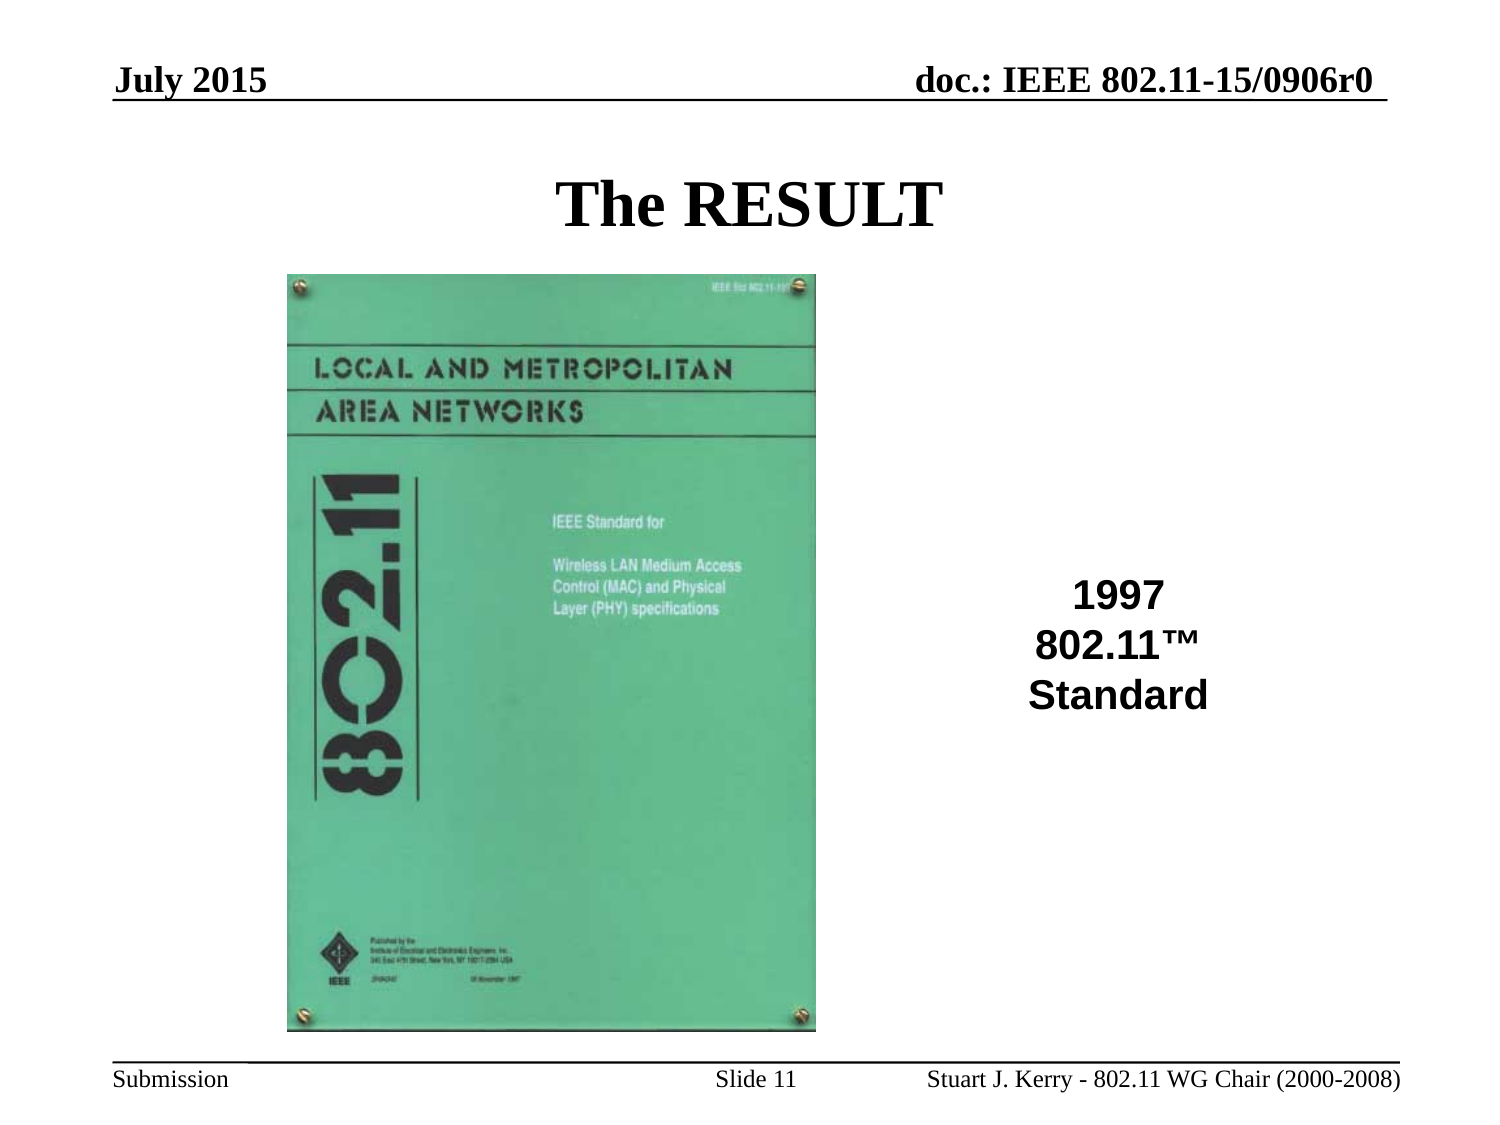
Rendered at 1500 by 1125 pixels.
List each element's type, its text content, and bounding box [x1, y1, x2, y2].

picture [287, 274, 816, 1032]
slide_number Slide 11 [712, 1062, 800, 1093]
title The RESULT [112, 112, 1388, 288]
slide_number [114, 54, 269, 100]
footer Stuart J. Kerry - 802.11 WG Chair (2000-2008) [920, 1062, 1402, 1093]
text_box 1997 802.11™ Standard [999, 560, 1238, 726]
